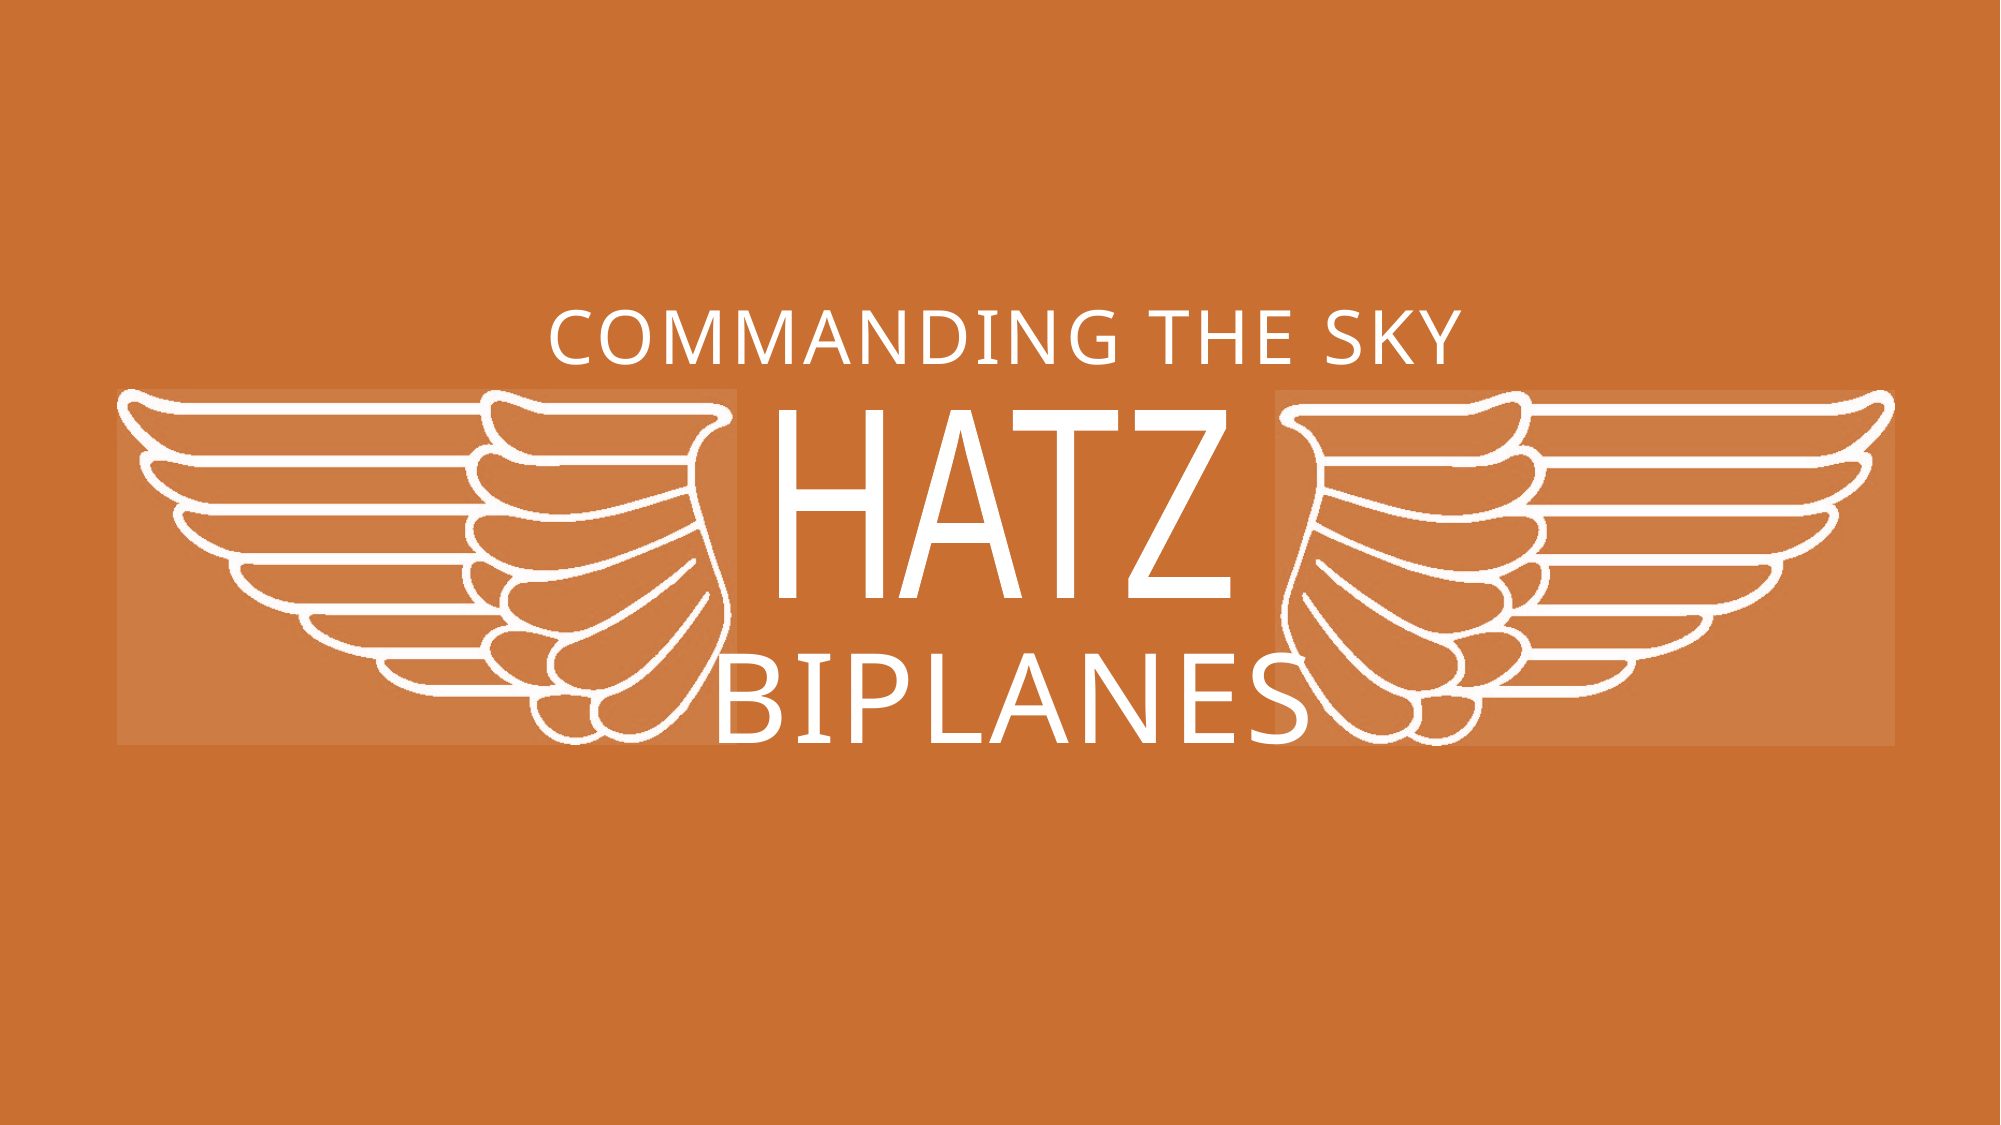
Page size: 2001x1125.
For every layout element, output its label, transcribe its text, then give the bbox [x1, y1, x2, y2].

text_box COMMANDING THE SKY [531, 281, 1478, 387]
text_box BIPLANES [693, 610, 1331, 776]
picture [1275, 390, 1895, 747]
picture [117, 389, 737, 746]
